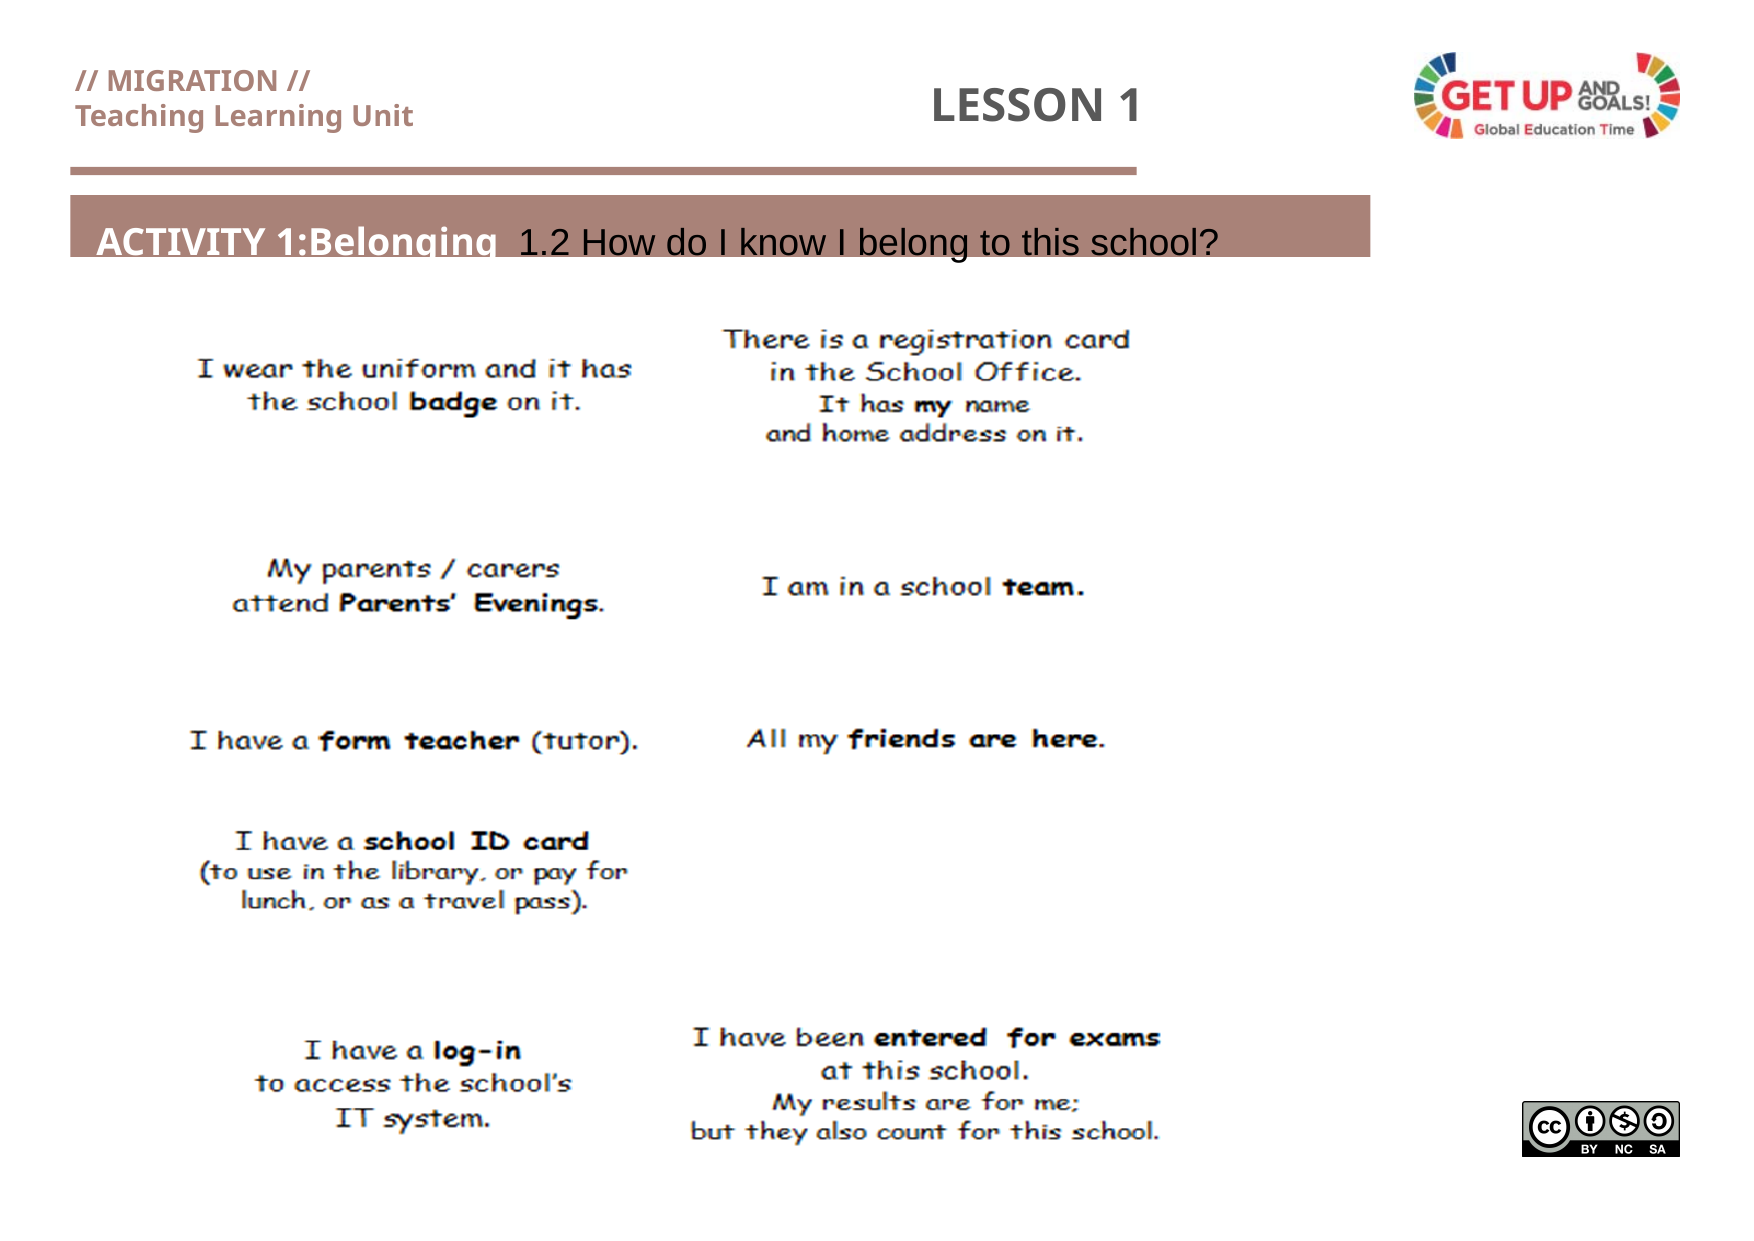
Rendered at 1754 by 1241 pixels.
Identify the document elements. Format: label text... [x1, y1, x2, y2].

picture [1414, 52, 1680, 139]
text_box LESSON 1 [915, 60, 1180, 147]
text_box [70, 166, 1137, 176]
text_box // MIGRATION // Teaching Learning Unit [59, 47, 773, 154]
picture [1522, 1101, 1680, 1158]
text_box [70, 194, 1371, 258]
picture [169, 312, 1194, 1158]
